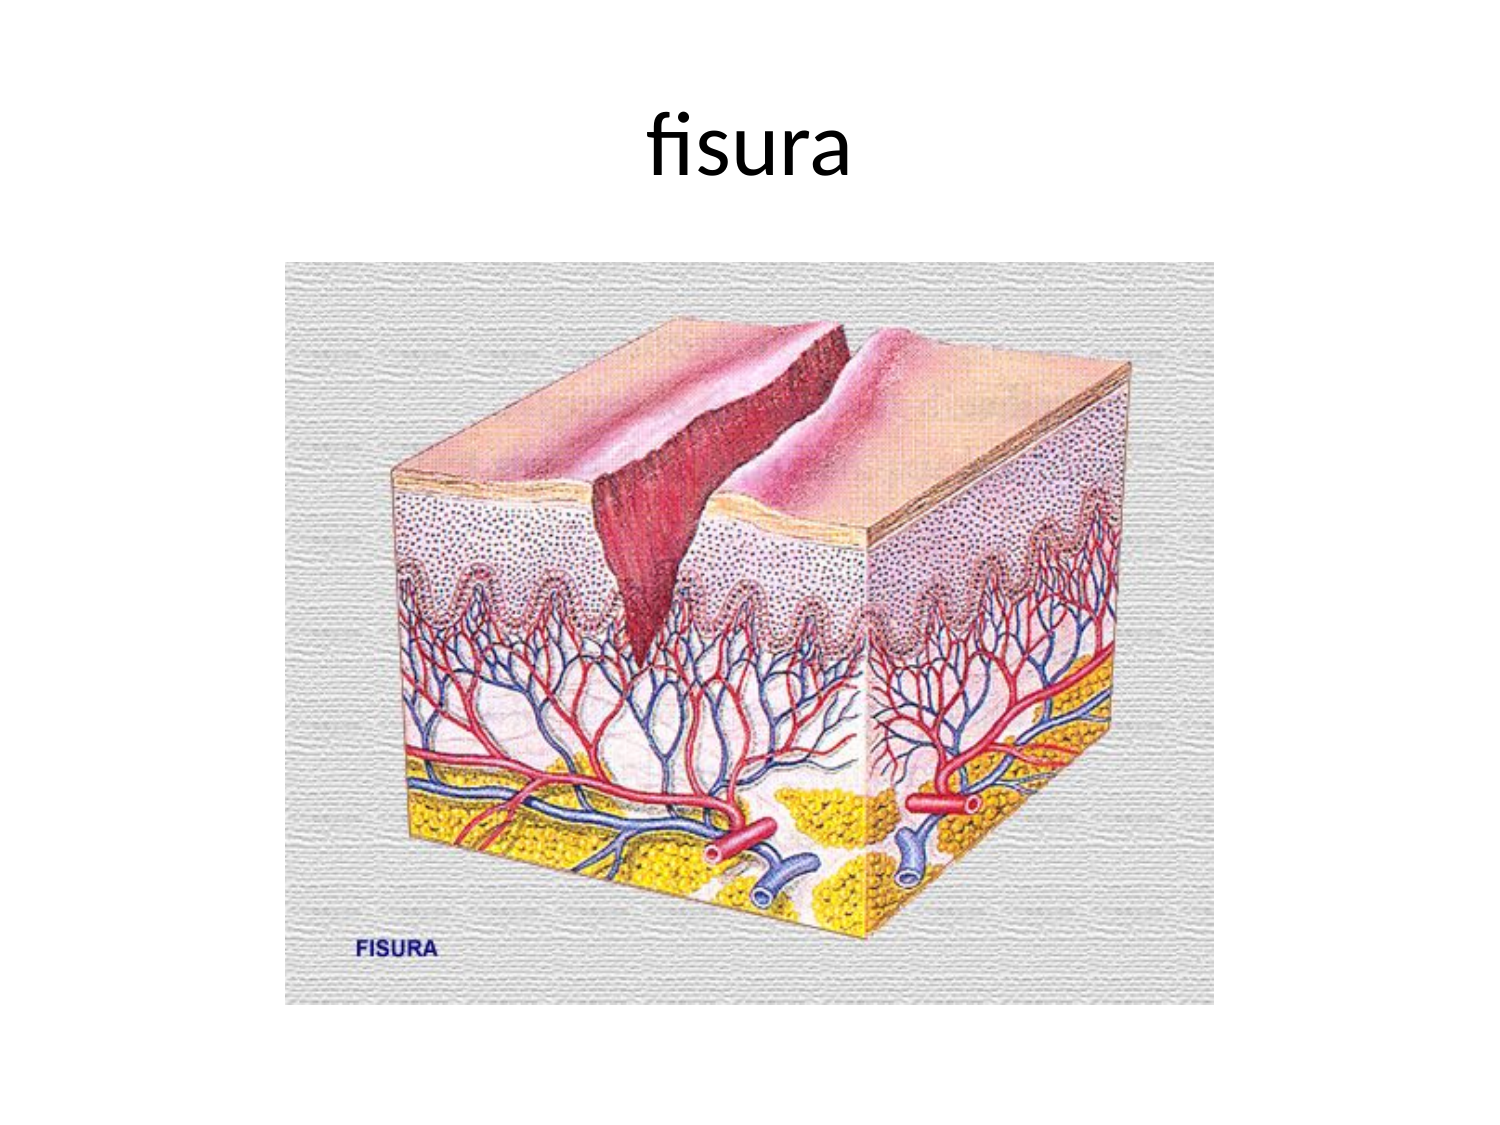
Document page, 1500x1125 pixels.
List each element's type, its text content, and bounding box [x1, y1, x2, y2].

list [285, 262, 1215, 1006]
title fisura [75, 45, 1425, 233]
